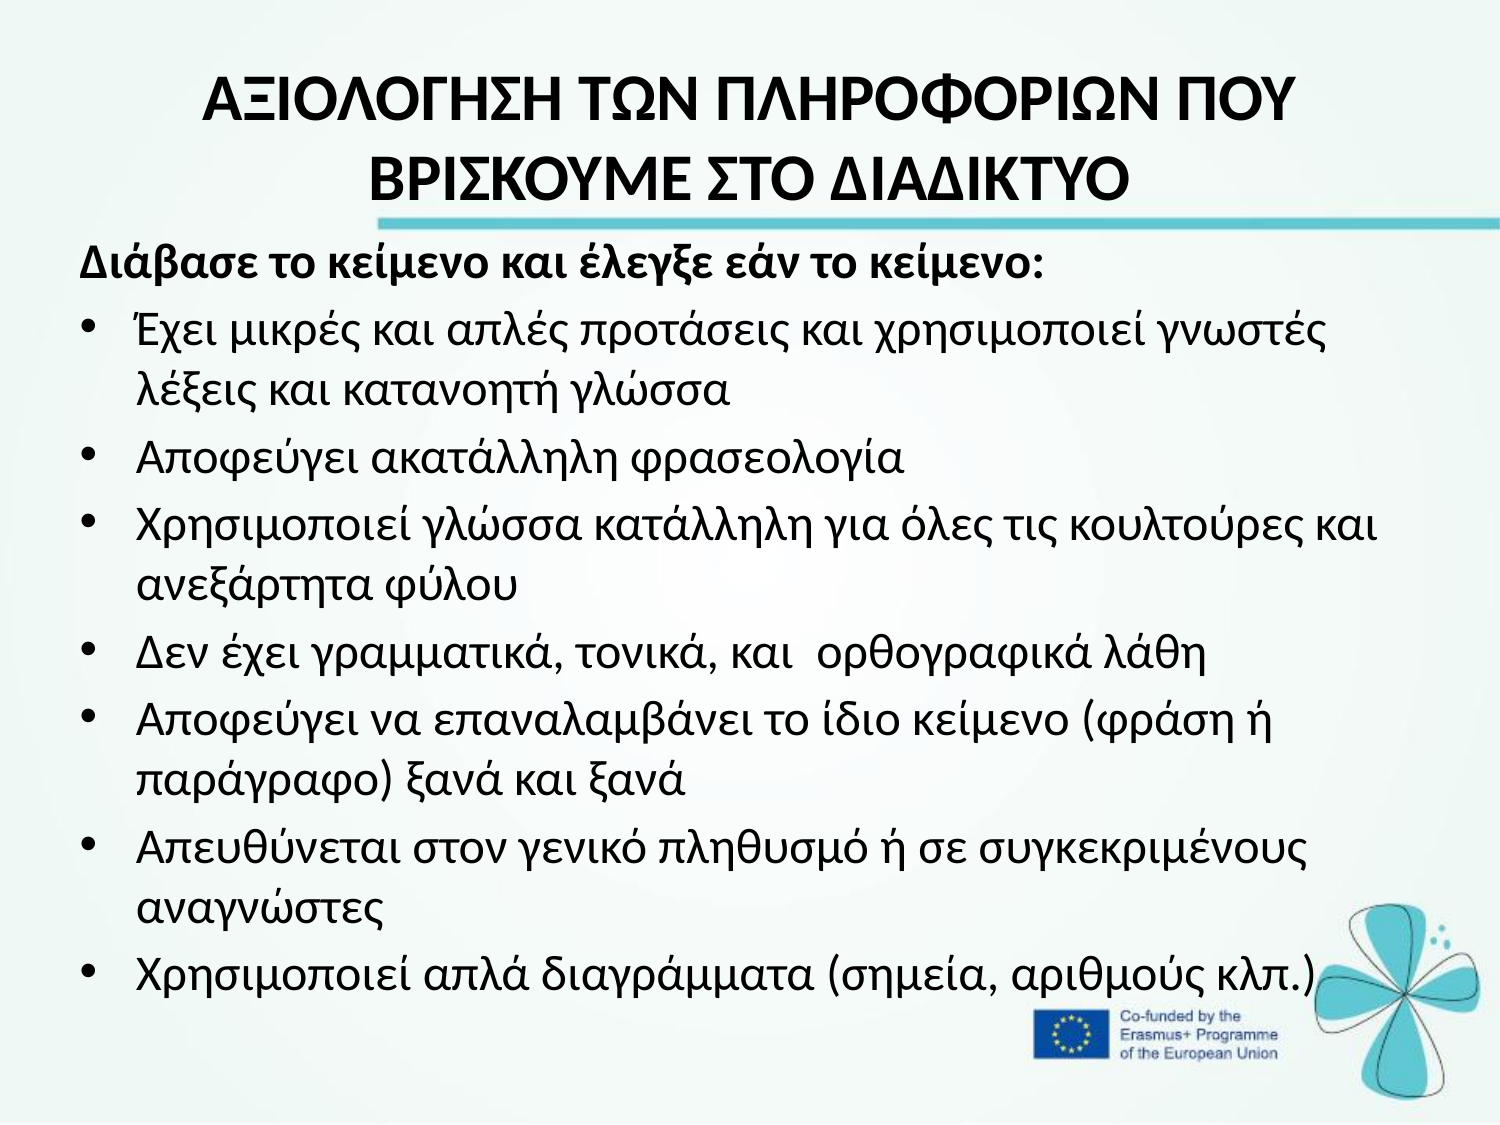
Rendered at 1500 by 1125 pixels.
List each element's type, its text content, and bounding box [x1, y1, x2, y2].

picture [0, 0, 1500, 1125]
title ΑΞΙΟΛΟΓΗΣΗ ΤΩΝ ΠΛΗΡΟΦΟΡΙΩΝ ΠΟΥ ΒΡΙΣΚΟΥΜΕ ΣΤΟ ΔΙΑΔΙΚΤΥΟ [75, 0, 1425, 188]
list Διάβασε το κείμενο και έλεγξε εάν το κείμενο: Έχει μικρές και απλές προτάσεις και χρησιμοποιεί γνωστές λέξεις και κατανοητή γλώσσα Αποφεύγει ακατάλληλη φρασεολογία Χρησιμοποιεί γλώσσα κατάλληλη για όλες τις κουλτούρες και ανεξάρτητα φύλου Δεν έχει γραμματικά, τονικά, και ορθογραφικά λάθη Αποφεύγει να επαναλαμβάνει το ίδιο κείμενο (φράση ή παράγραφο) ξανά και ξανά Απευθύνεται στον γενικό πληθυσμό ή σε συγκεκριμένους αναγνώστες Χρησιμοποιεί απλά διαγράμματα (σημεία, αριθμούς κλπ.) [45, 220, 1396, 964]
